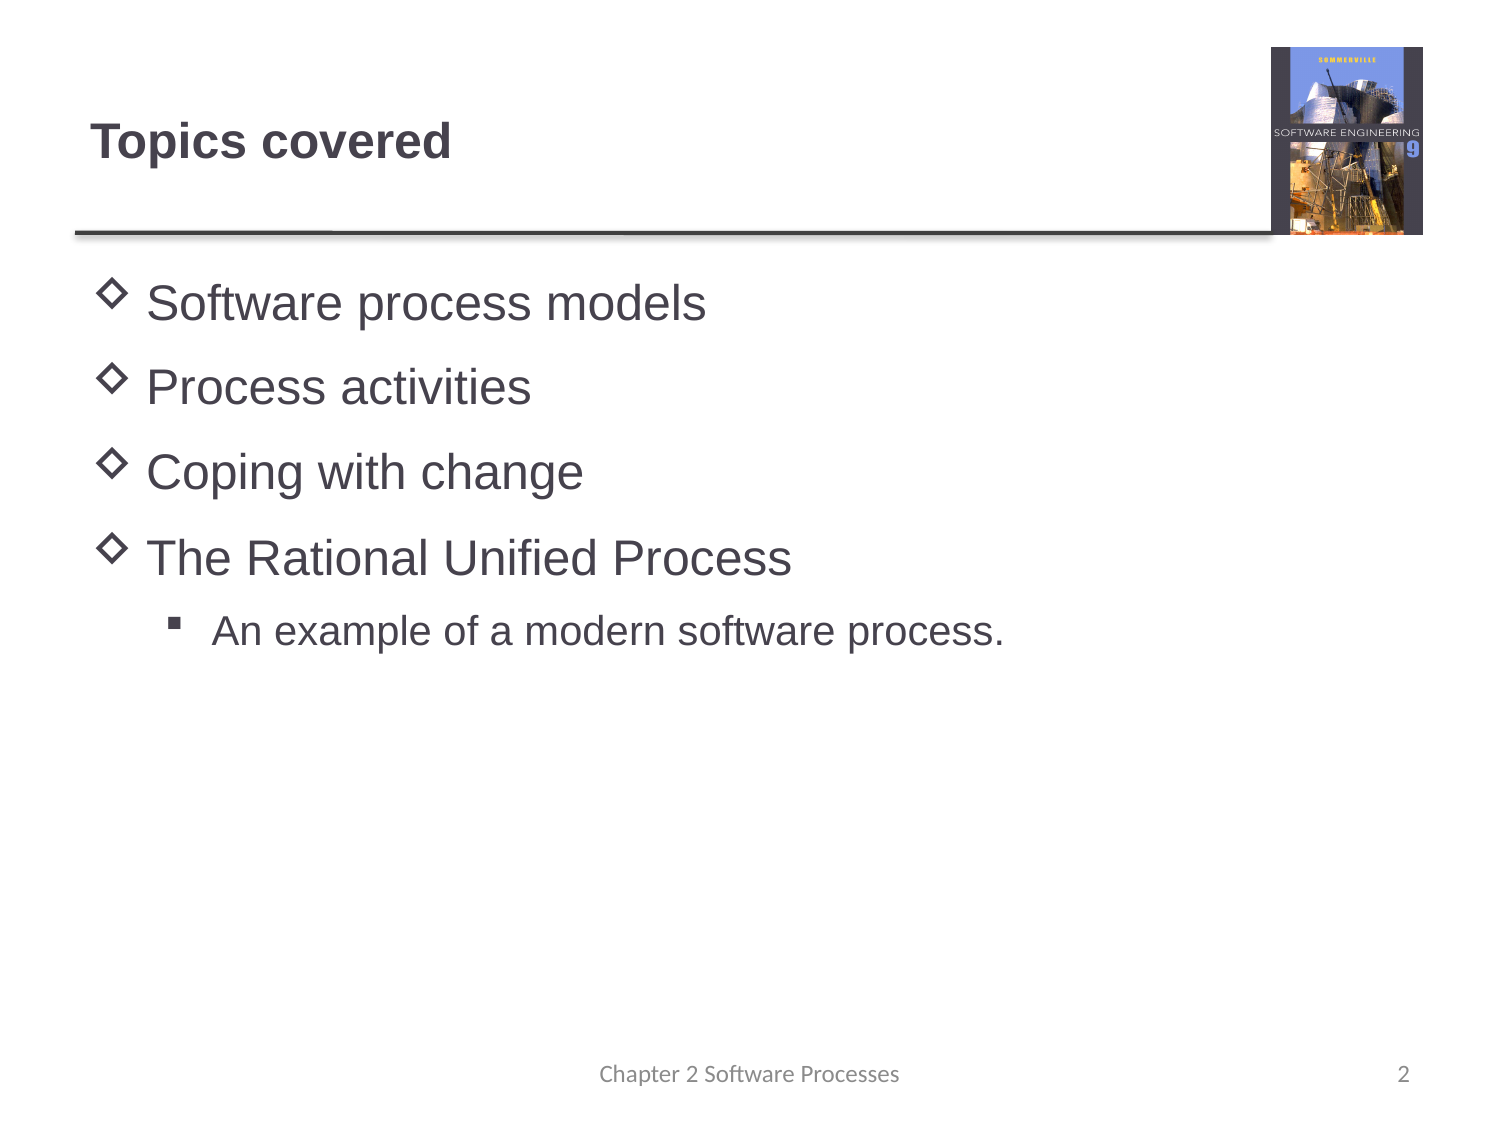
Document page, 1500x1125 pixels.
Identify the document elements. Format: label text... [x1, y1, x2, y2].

footer Chapter 2 Software Processes [512, 1042, 988, 1103]
list Software process models Process activities Coping with change The Rational Unified Process An example of a modern software process. [75, 262, 1425, 1005]
picture [1272, 47, 1423, 235]
title Topics covered [74, 44, 1272, 233]
slide_number 2 [1074, 1042, 1425, 1103]
